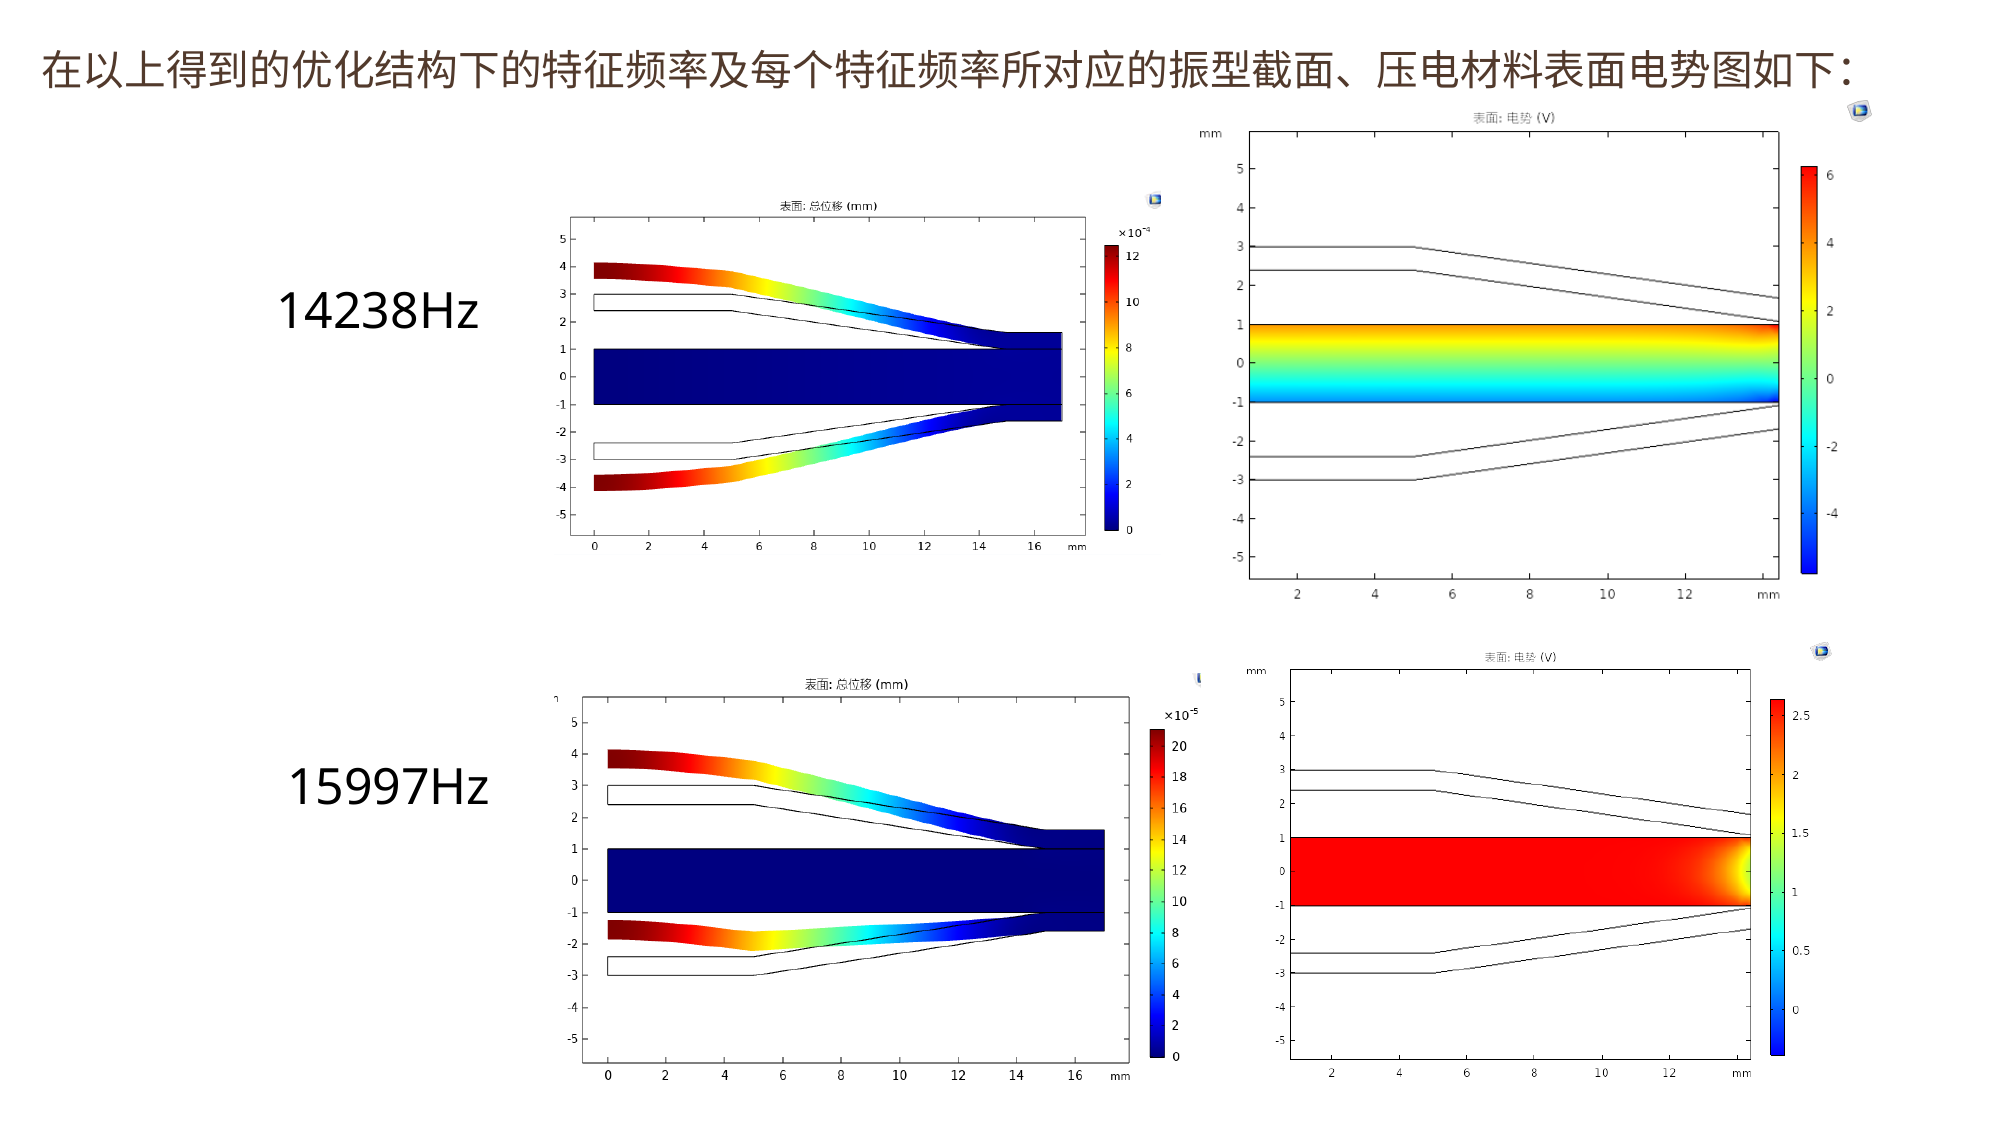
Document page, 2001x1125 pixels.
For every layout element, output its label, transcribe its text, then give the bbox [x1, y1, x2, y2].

picture [554, 188, 1161, 555]
picture [1197, 94, 1876, 604]
text_box 14238Hz [261, 271, 495, 347]
picture [554, 673, 1201, 1081]
text_box 15997Hz [272, 747, 505, 822]
text_box 在以上得到的优化结构下的特征频率及每个特征频率所对应的振型截面、压电材料表面电势图如下： [26, 21, 1893, 101]
picture [1244, 637, 1835, 1081]
